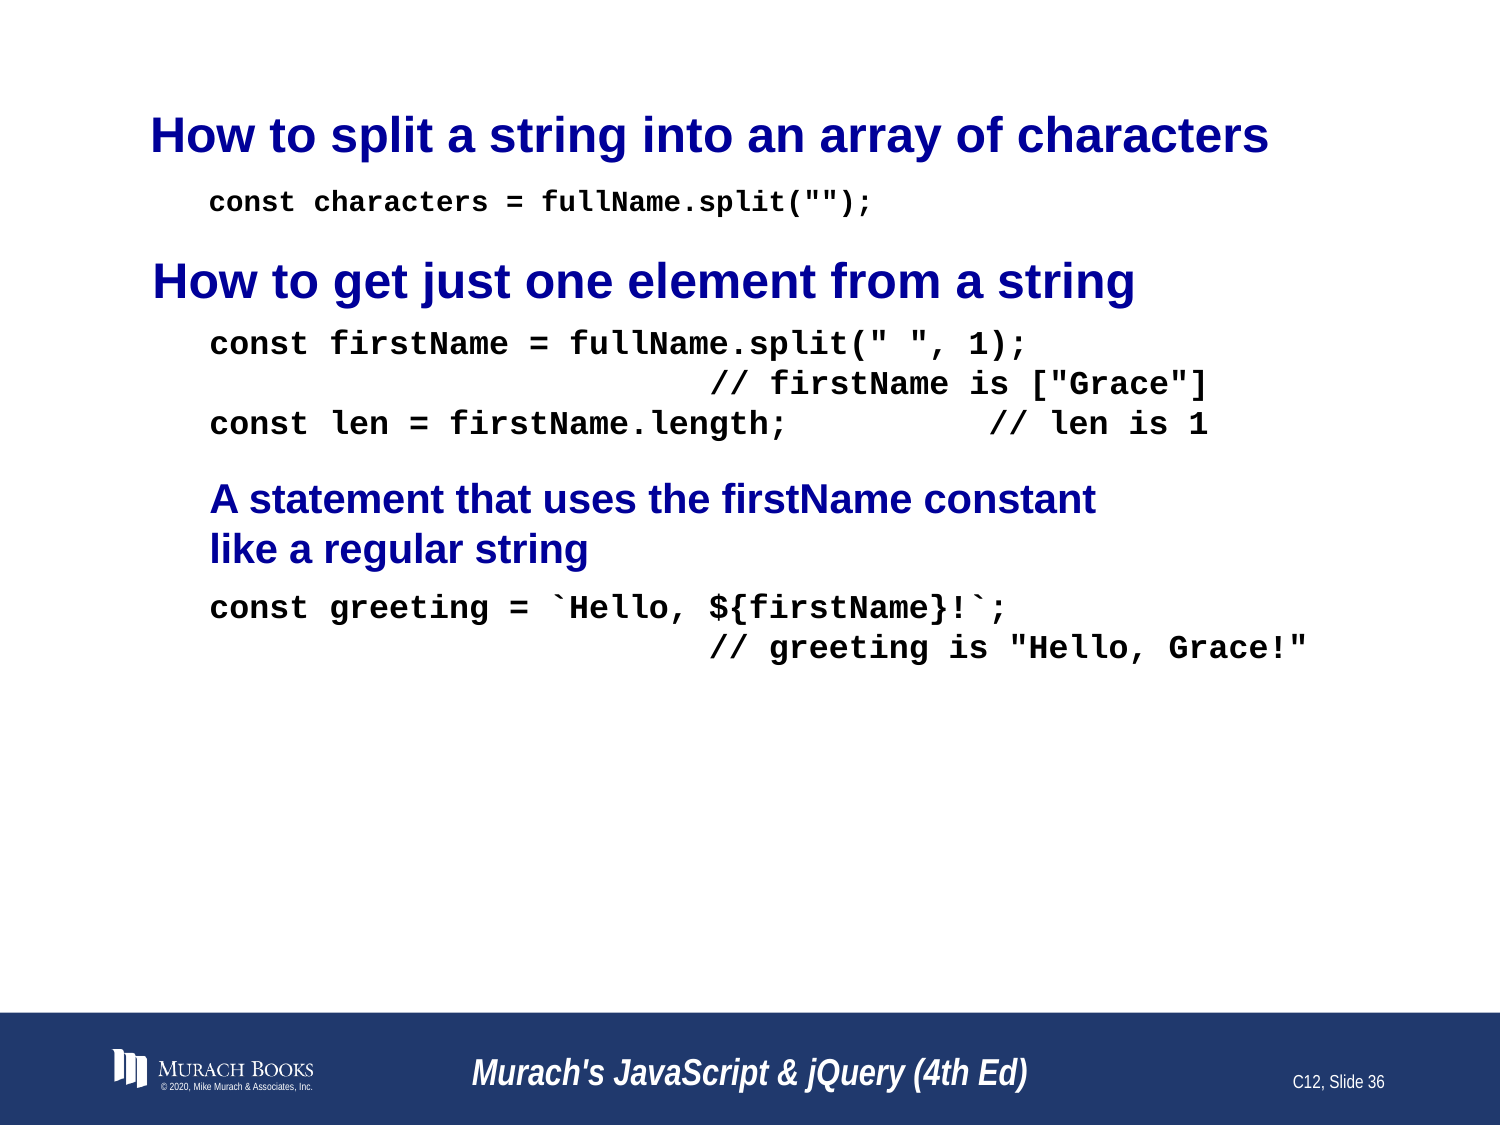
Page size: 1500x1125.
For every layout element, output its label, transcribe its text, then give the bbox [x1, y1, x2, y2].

slide_number Murach's JavaScript & jQuery (4th Ed) [463, 1025, 1050, 1100]
slide_number C12, Slide 36 [1087, 1025, 1400, 1100]
list const characters = fullName.split(""); How to get just one element from a string const firstName = fullName.split(" ", 1); // firstName is ["Grace"] const len = firstName.length; // len is 1 A statement that uses the firstName constant like a regular string const greeting = `Hello, ${firstName}!`; // greeting is "Hello, Grace!" [137, 174, 1350, 975]
title How to split a string into an array of characters [150, 102, 1350, 164]
footer © 2020, Mike Murach & Associates, Inc. [12, 1025, 463, 1100]
